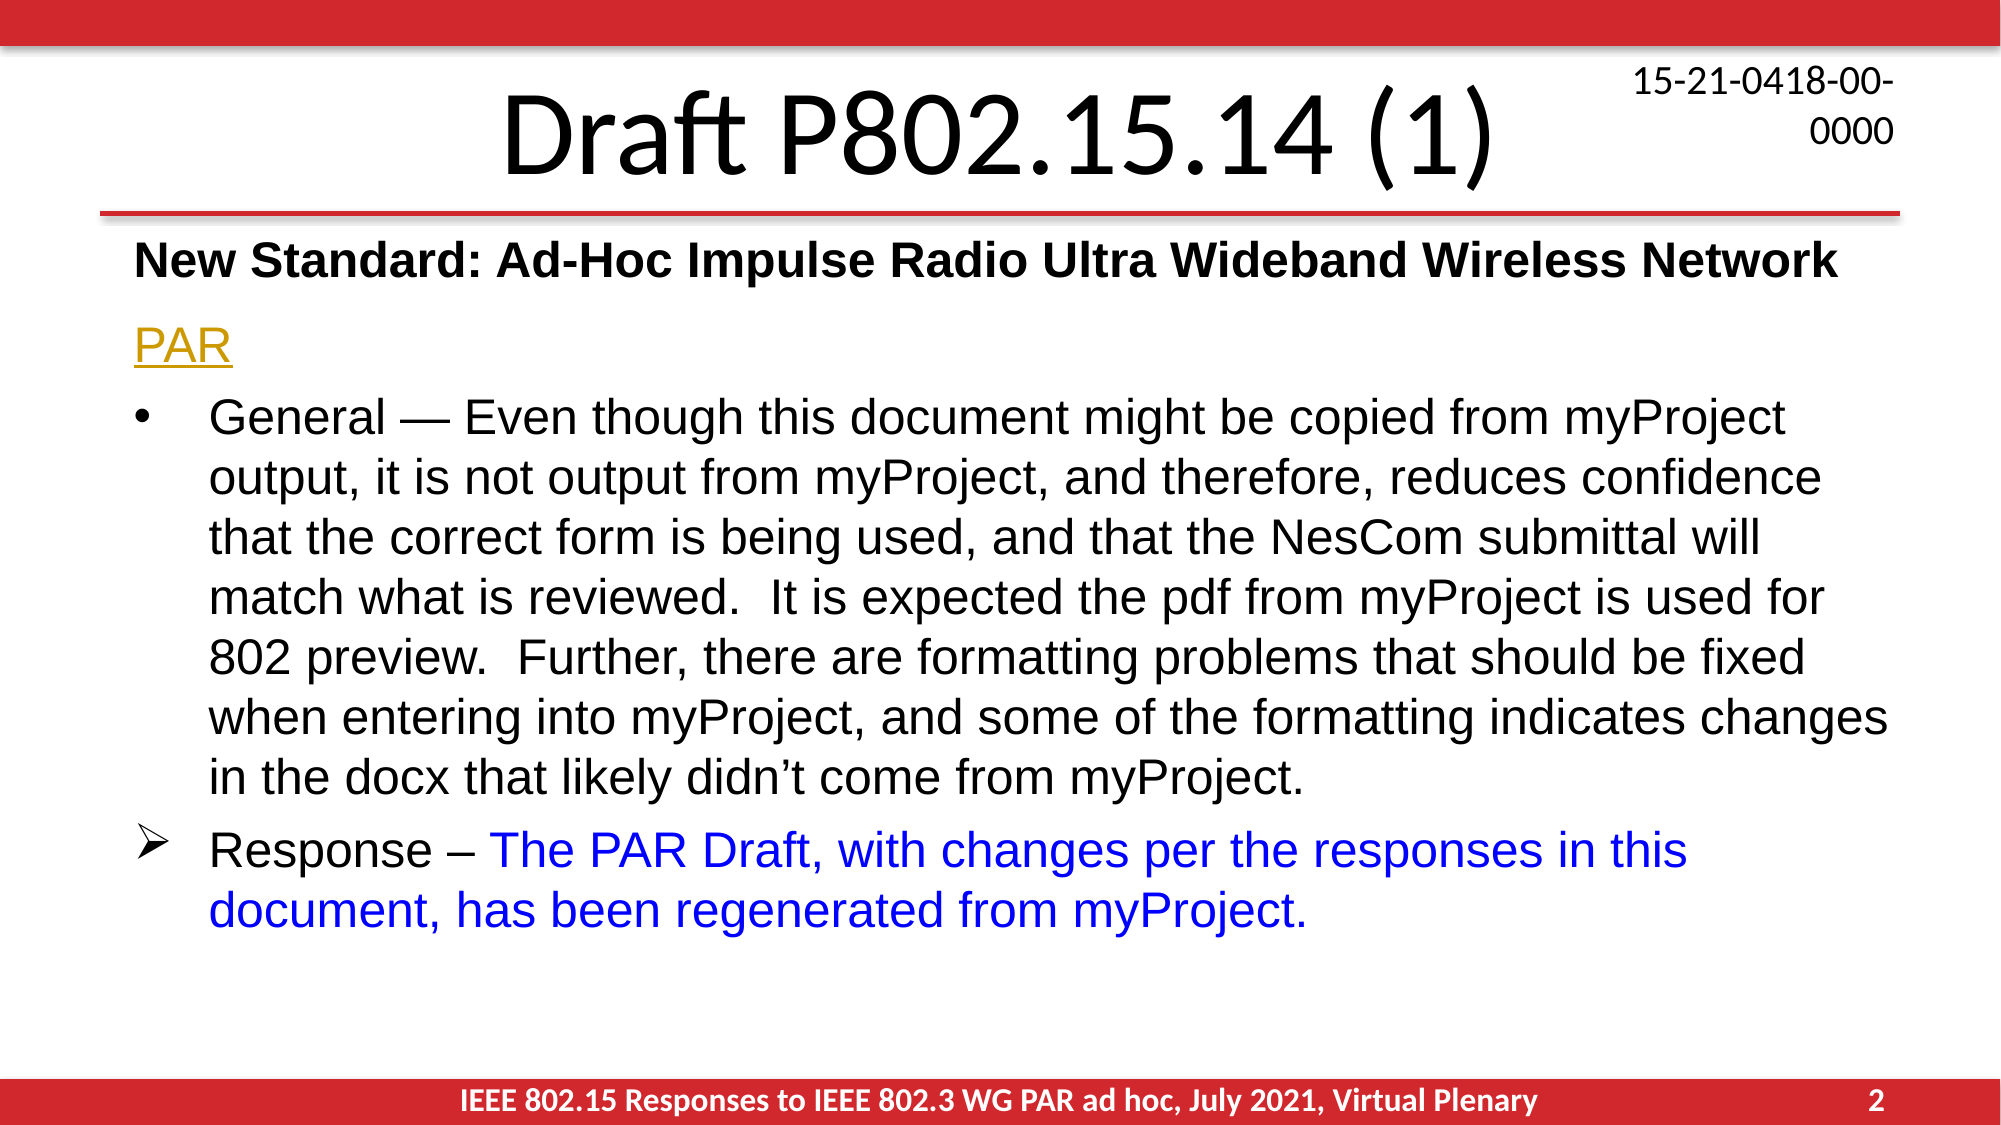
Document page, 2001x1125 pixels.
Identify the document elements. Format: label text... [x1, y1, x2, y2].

title Draft P802.15.14 (1) [99, 32, 1900, 220]
list New Standard: Ad-Hoc Impulse Radio Ultra Wideband Wireless Network PAR General — Even though this document might be copied from myProject output, it is not output from myProject, and therefore, reduces confidence that the correct form is being used, and that the NesCom submittal will match what is reviewed. It is expected the pdf from myProject is used for 802 preview. Further, there are formatting problems that should be fixed when entering into myProject, and some of the formatting indicates changes in the docx that likely didn’t come from myProject. Response – The PAR Draft, with changes per the responses in this document, has been regenerated from myProject. [118, 219, 1919, 963]
footer IEEE 802.15 Responses to IEEE 802.3 WG PAR ad hoc, July 2021, Virtual Plenary [373, 1068, 1626, 1125]
slide_number 2 [1626, 1068, 1900, 1125]
